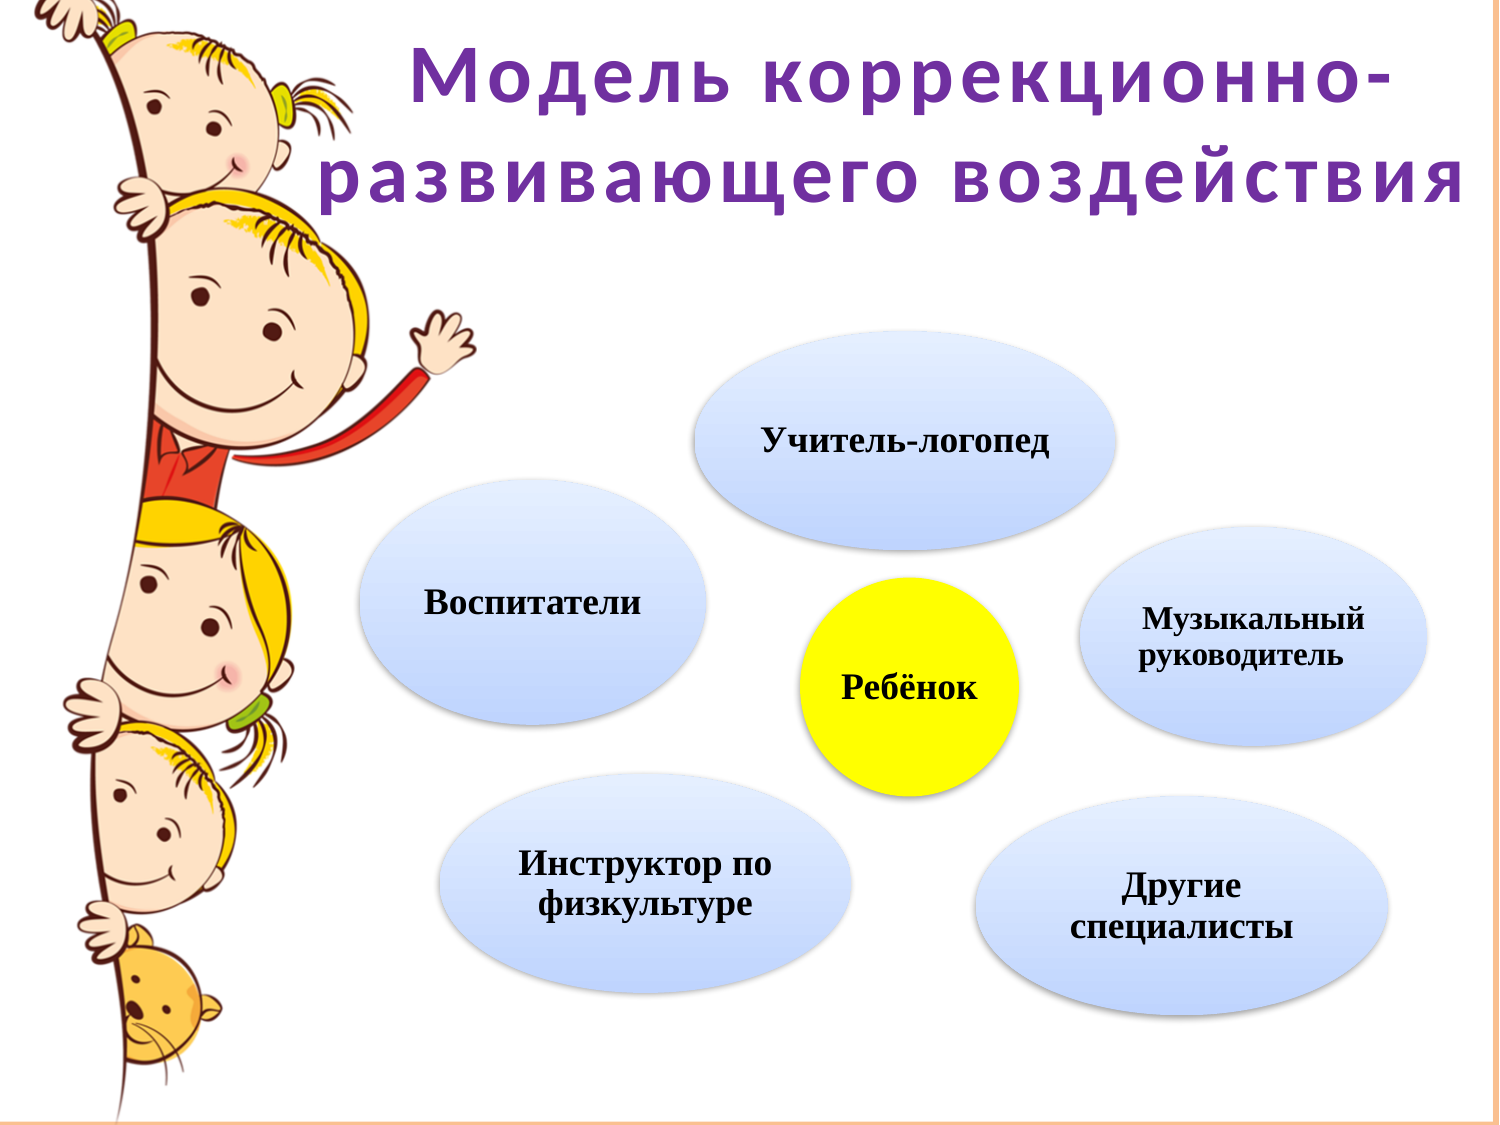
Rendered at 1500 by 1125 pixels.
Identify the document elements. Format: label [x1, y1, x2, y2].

picture [0, 0, 1500, 1125]
text_box [312, 290, 1500, 1087]
